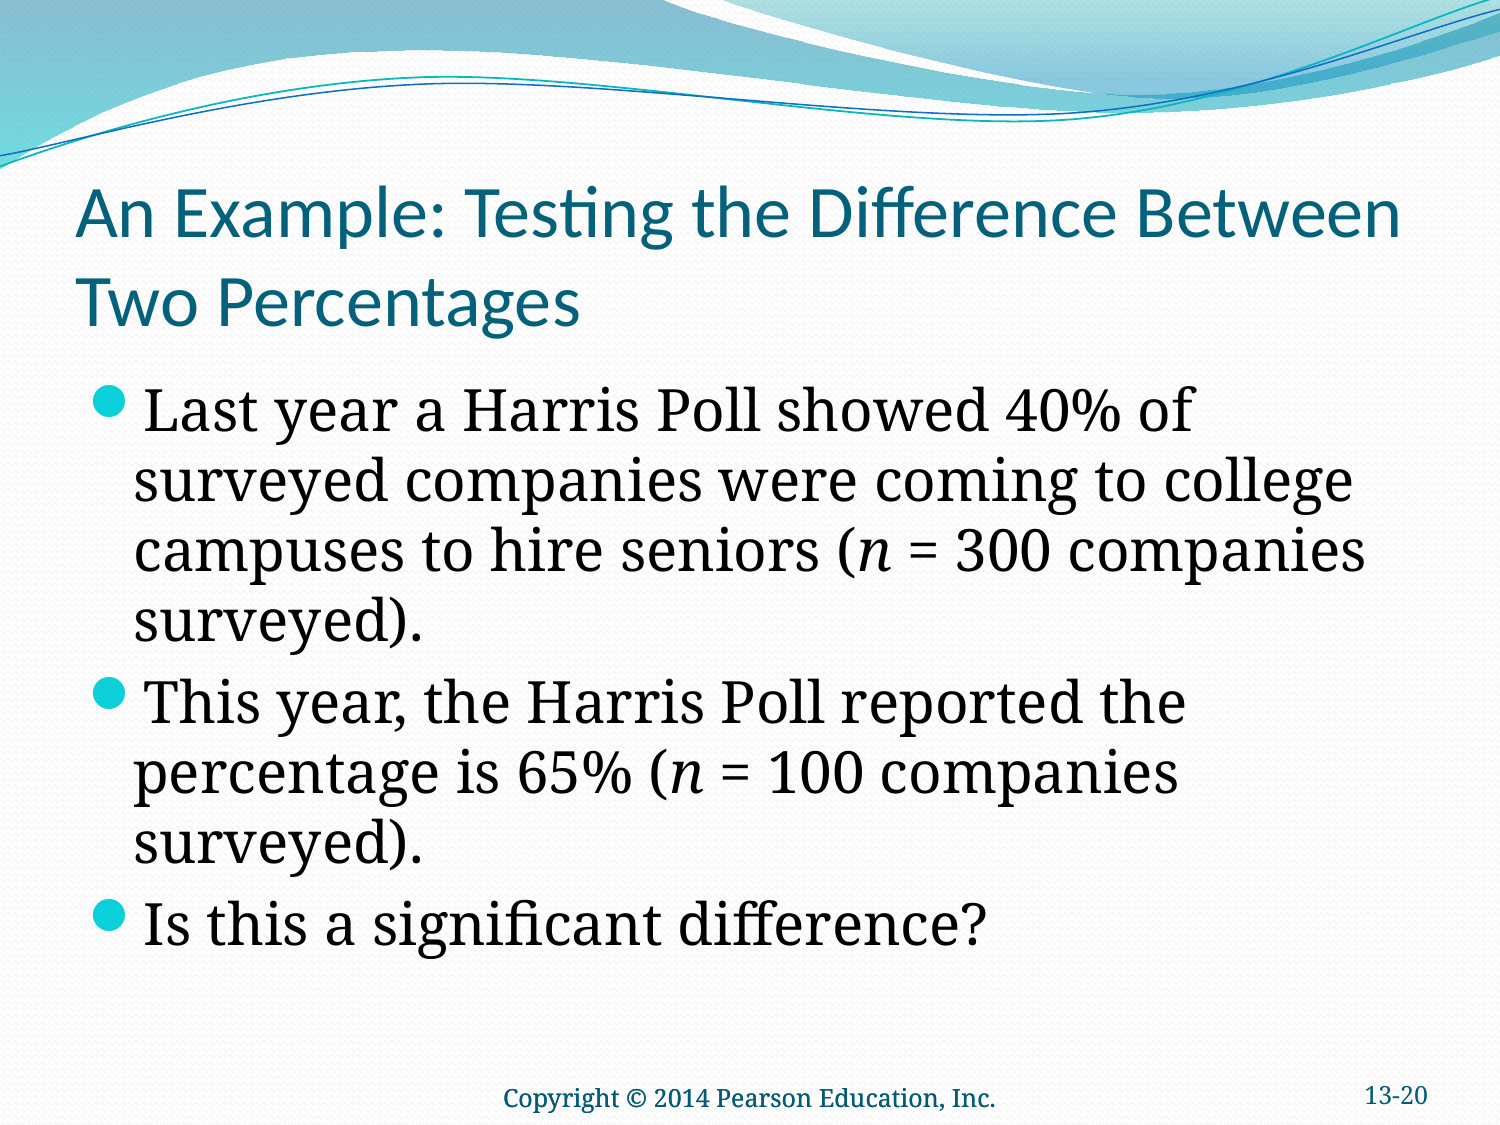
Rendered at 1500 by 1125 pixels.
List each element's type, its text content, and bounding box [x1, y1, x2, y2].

list Last year a Harris Poll showed 40% of surveyed companies were coming to college campuses to hire seniors (n = 300 companies surveyed). This year, the Harris Poll reported the percentage is 65% (n = 100 companies surveyed). Is this a significant difference? [73, 366, 1424, 1087]
title An Example: Testing the Difference Between Two Percentages [75, 154, 1425, 342]
